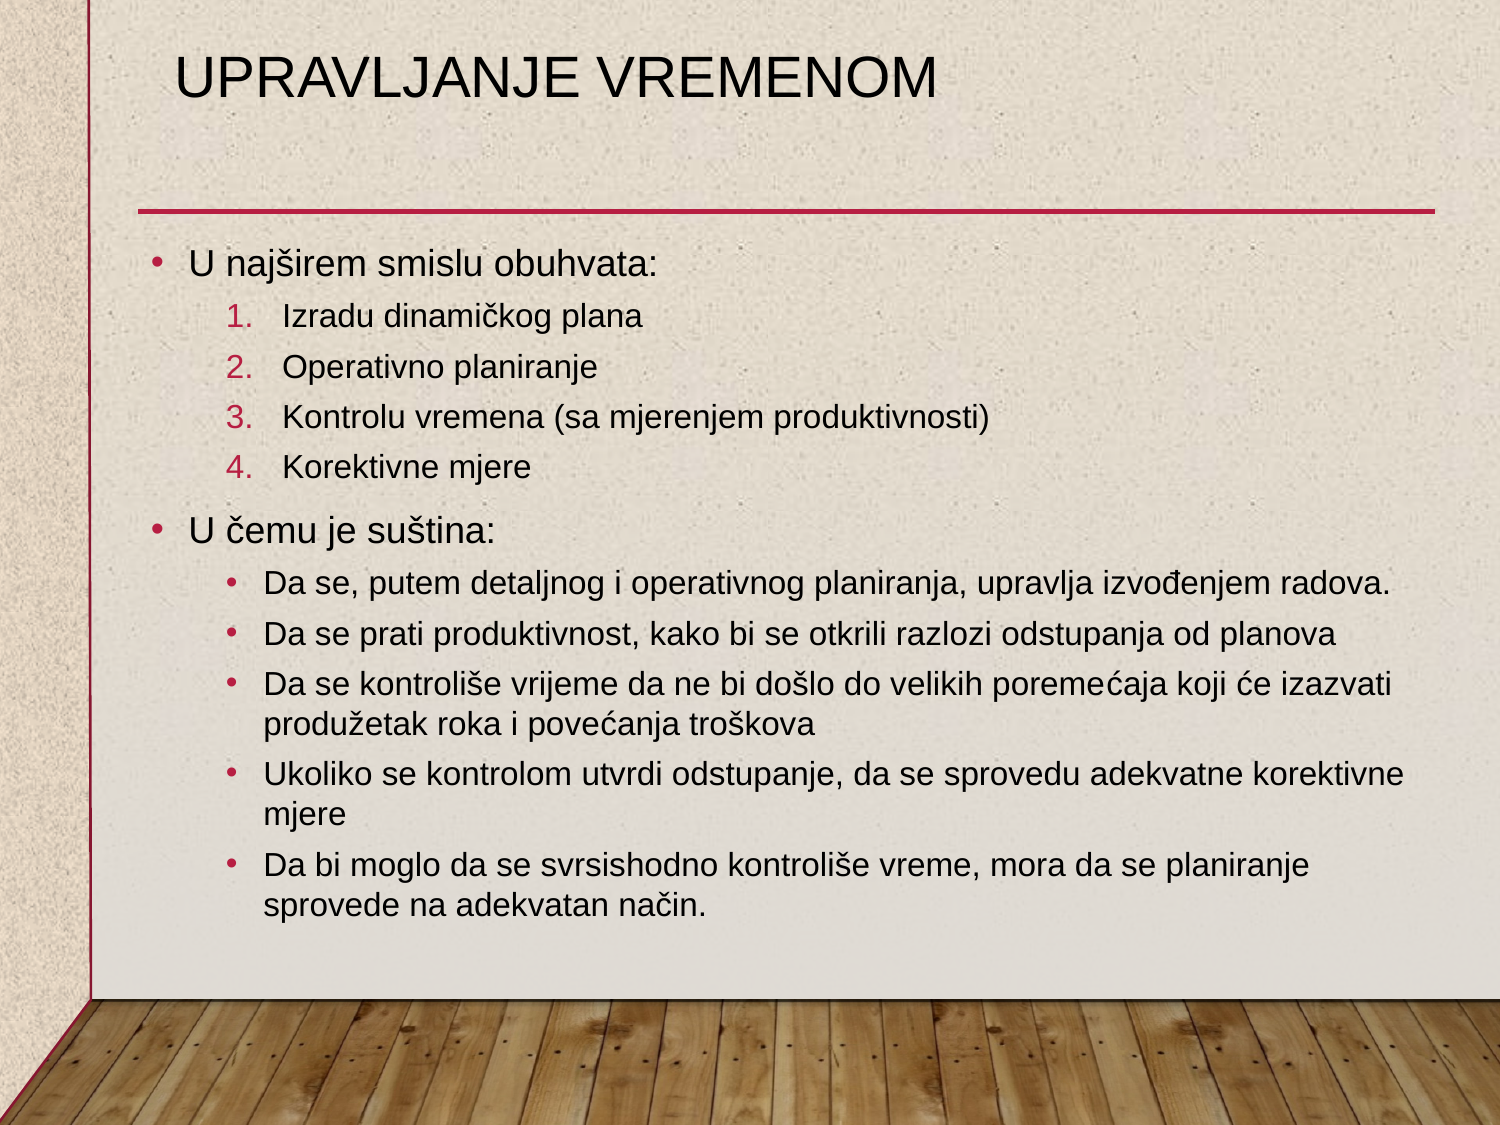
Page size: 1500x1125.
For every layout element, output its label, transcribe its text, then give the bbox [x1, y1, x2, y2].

picture [0, 999, 1500, 1125]
list U najširem smislu obuhvata: Izradu dinamičkog plana Operativno planiranje Kontrolu vremena (sa mjerenjem produktivnosti) Korektivne mjere U čemu je suština: Da se, putem detaljnog i operativnog planiranja, upravlja izvođenjem radova. Da se prati produktivnost, kako bi se otkrili razlozi odstupanja od planova Da se kontroliše vrijeme da ne bi došlo do velikih poremećaja koji će izazvati produžetak roka i povećanja troškova Ukoliko se kontrolom utvrdi odstupanje, da se sprovedu adekvatne korektivne mjere Da bi moglo da se svrsishodno kontroliše vreme, mora da se planiranje sprovede na adekvatan način. [135, 231, 1436, 976]
picture [91, 0, 1500, 395]
title Upravljanje vremenom [159, 32, 1412, 205]
